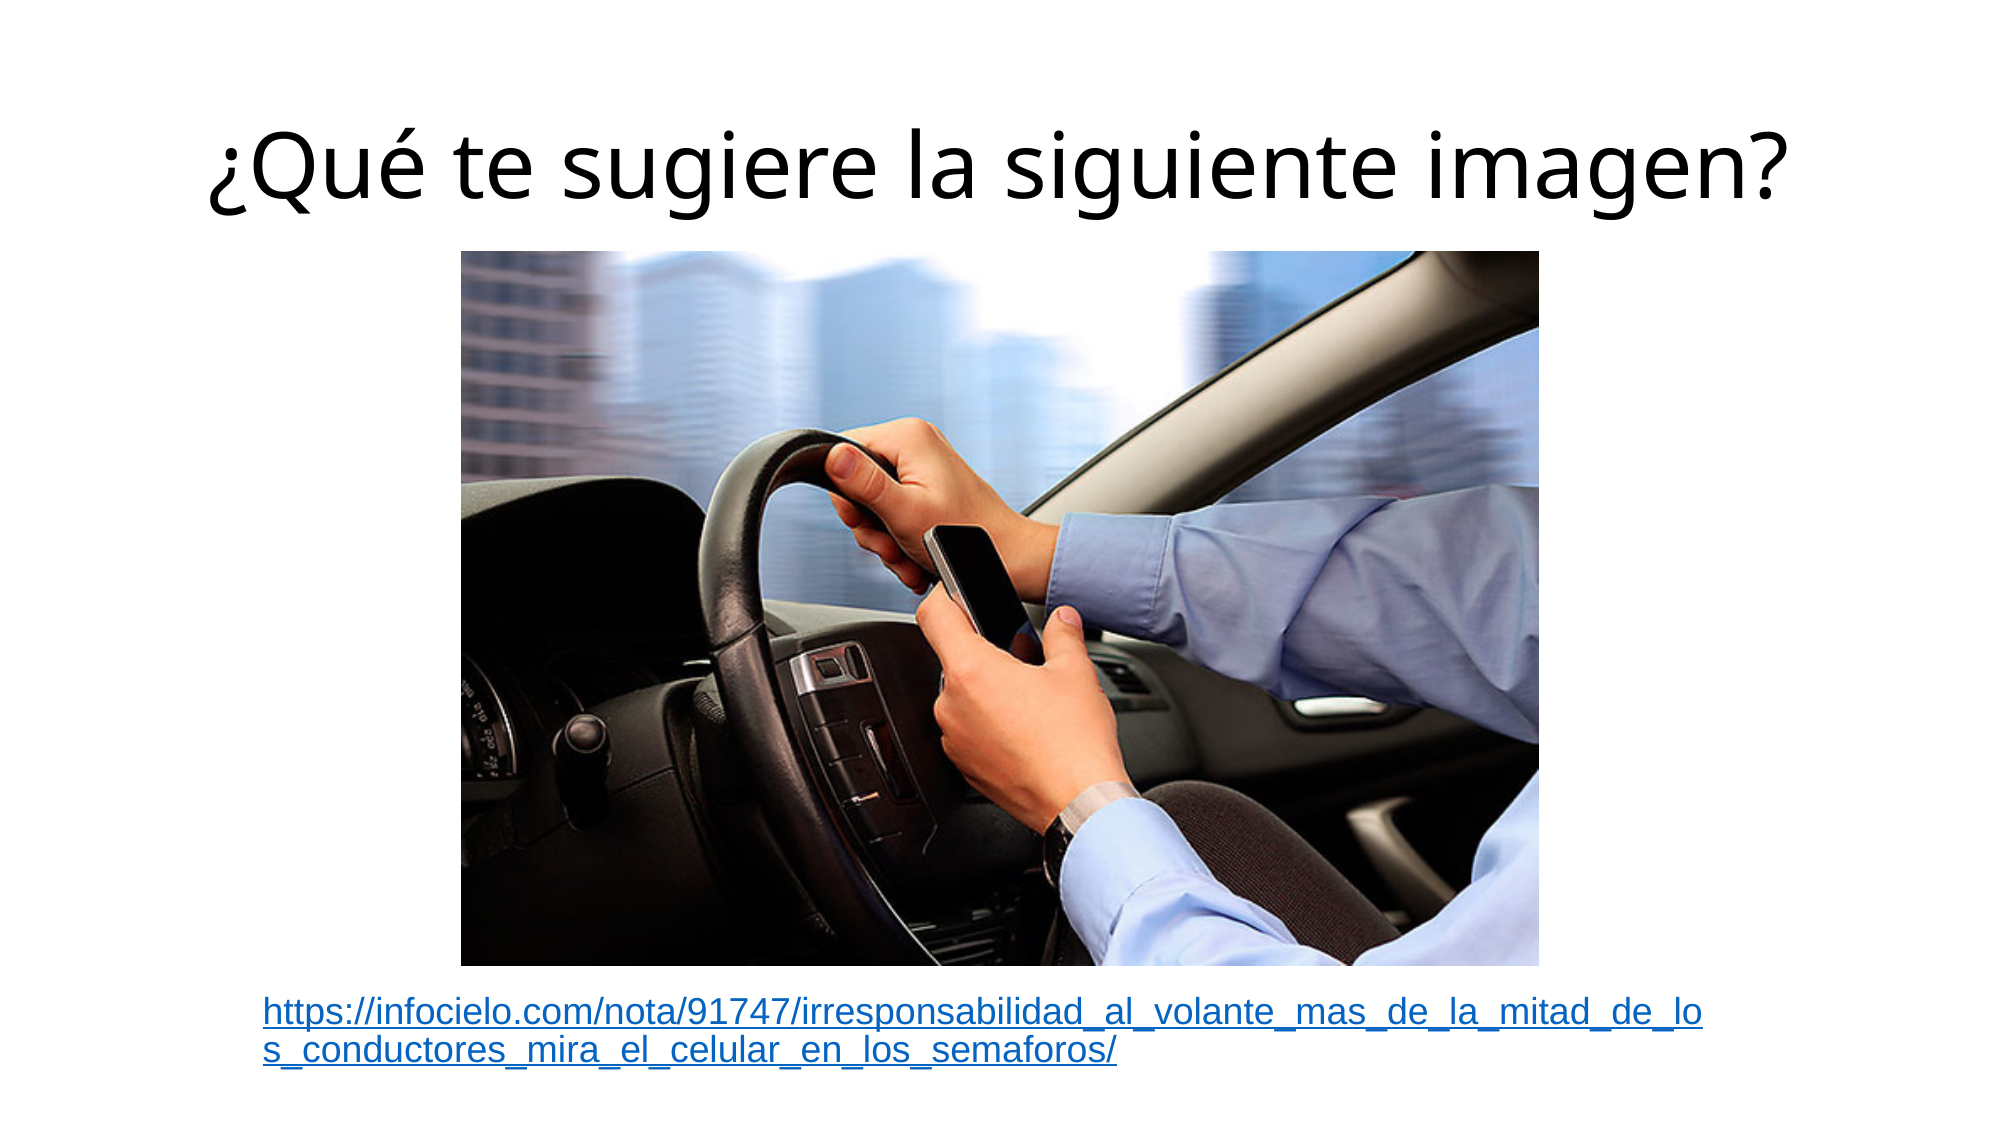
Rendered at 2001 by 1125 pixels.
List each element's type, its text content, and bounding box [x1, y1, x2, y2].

title ¿Qué te sugiere la siguiente imagen? [137, 59, 1863, 278]
text_box https://infocielo.com/nota/91747/irresponsabilidad_al_volante_mas_de_la_mitad_de_los_conductores_mira_el_celular_en_los_semaforos/ [247, 979, 1719, 1040]
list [461, 251, 1539, 966]
